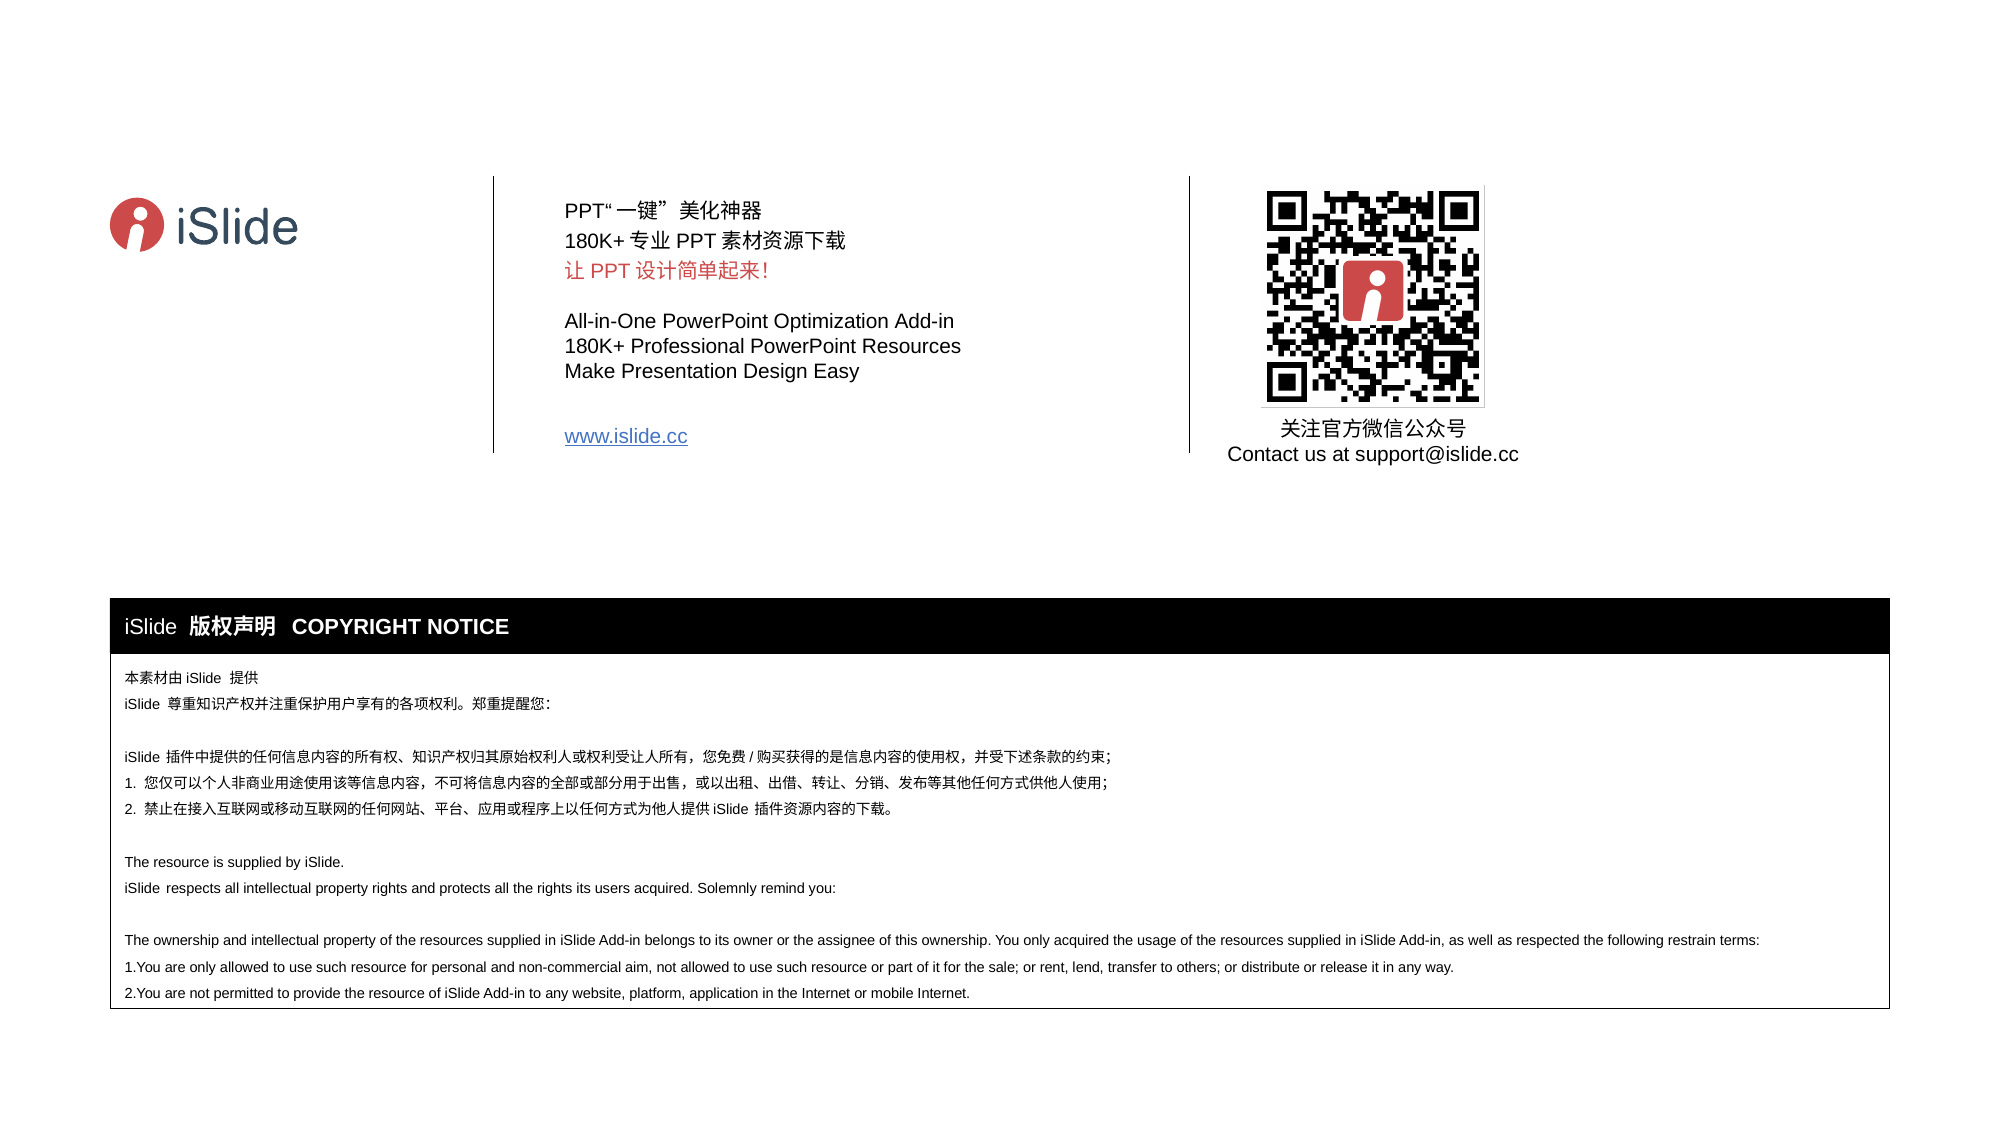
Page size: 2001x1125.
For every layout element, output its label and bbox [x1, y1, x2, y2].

text_box [549, 185, 1133, 456]
text_box [109, 598, 1890, 1008]
text_box [109, 197, 318, 253]
text_box [1210, 185, 1536, 474]
